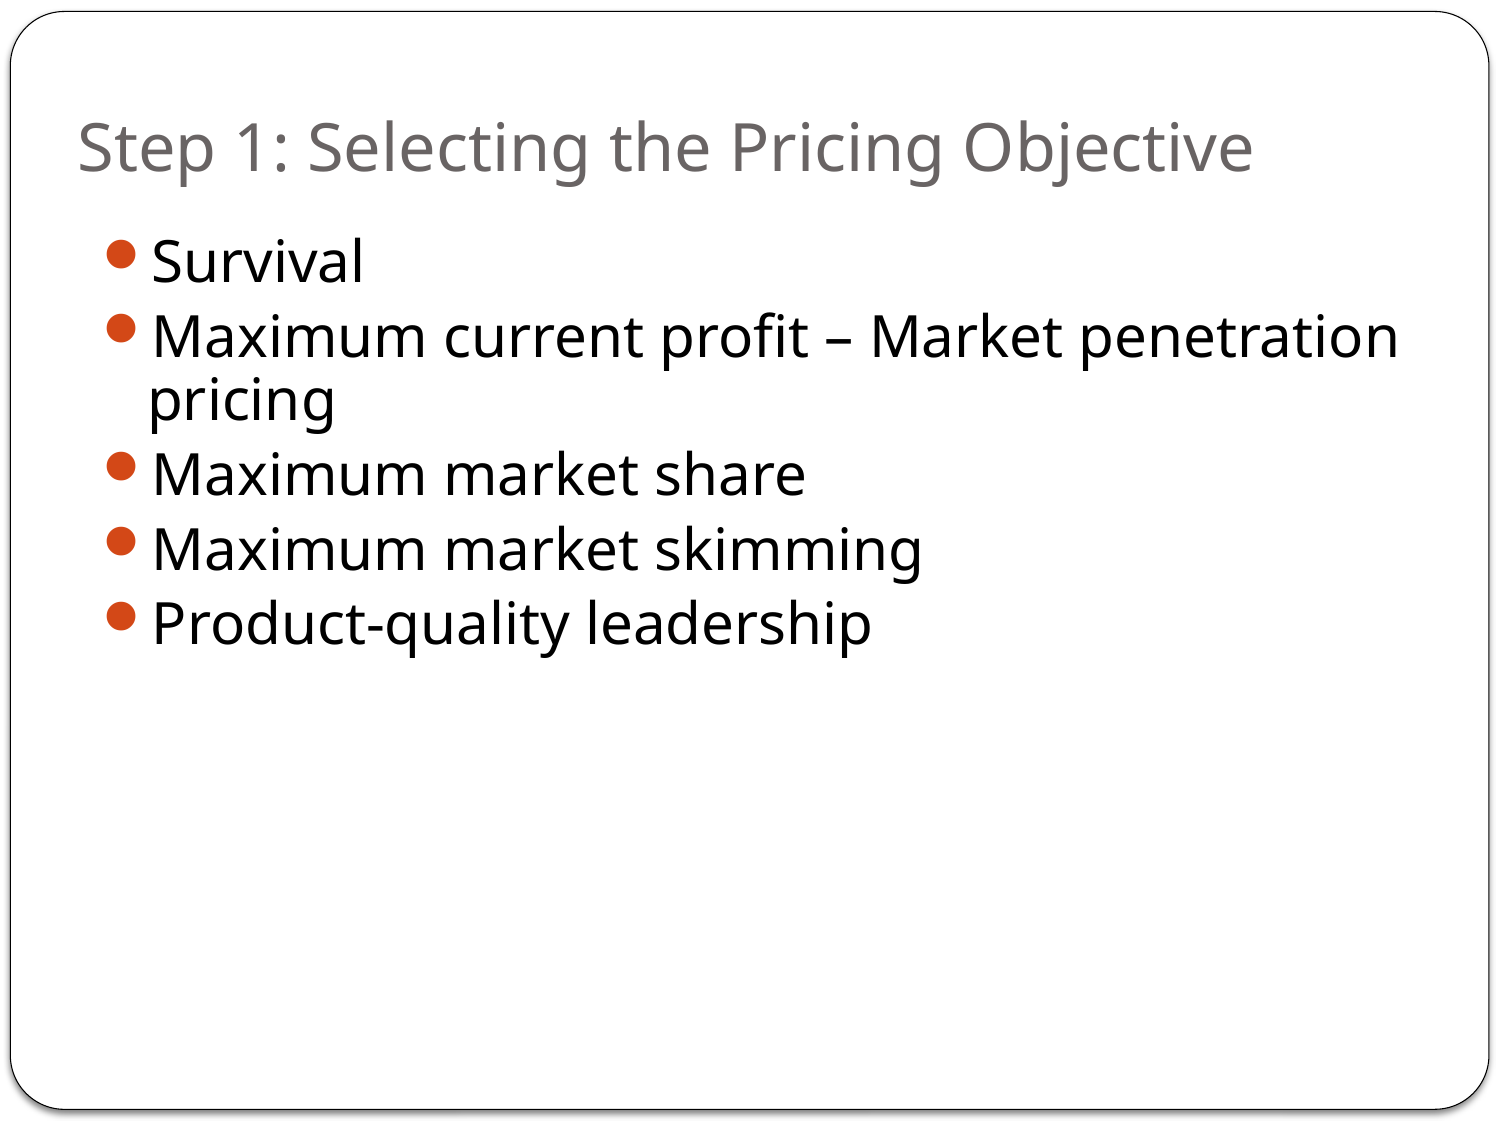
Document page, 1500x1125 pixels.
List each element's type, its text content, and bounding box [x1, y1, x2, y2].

title Step 1: Selecting the Pricing Objective [62, 12, 1476, 201]
list Survival Maximum current profit – Market penetration pricing Maximum market share Maximum market skimming Product-quality leadership [87, 224, 1438, 1051]
